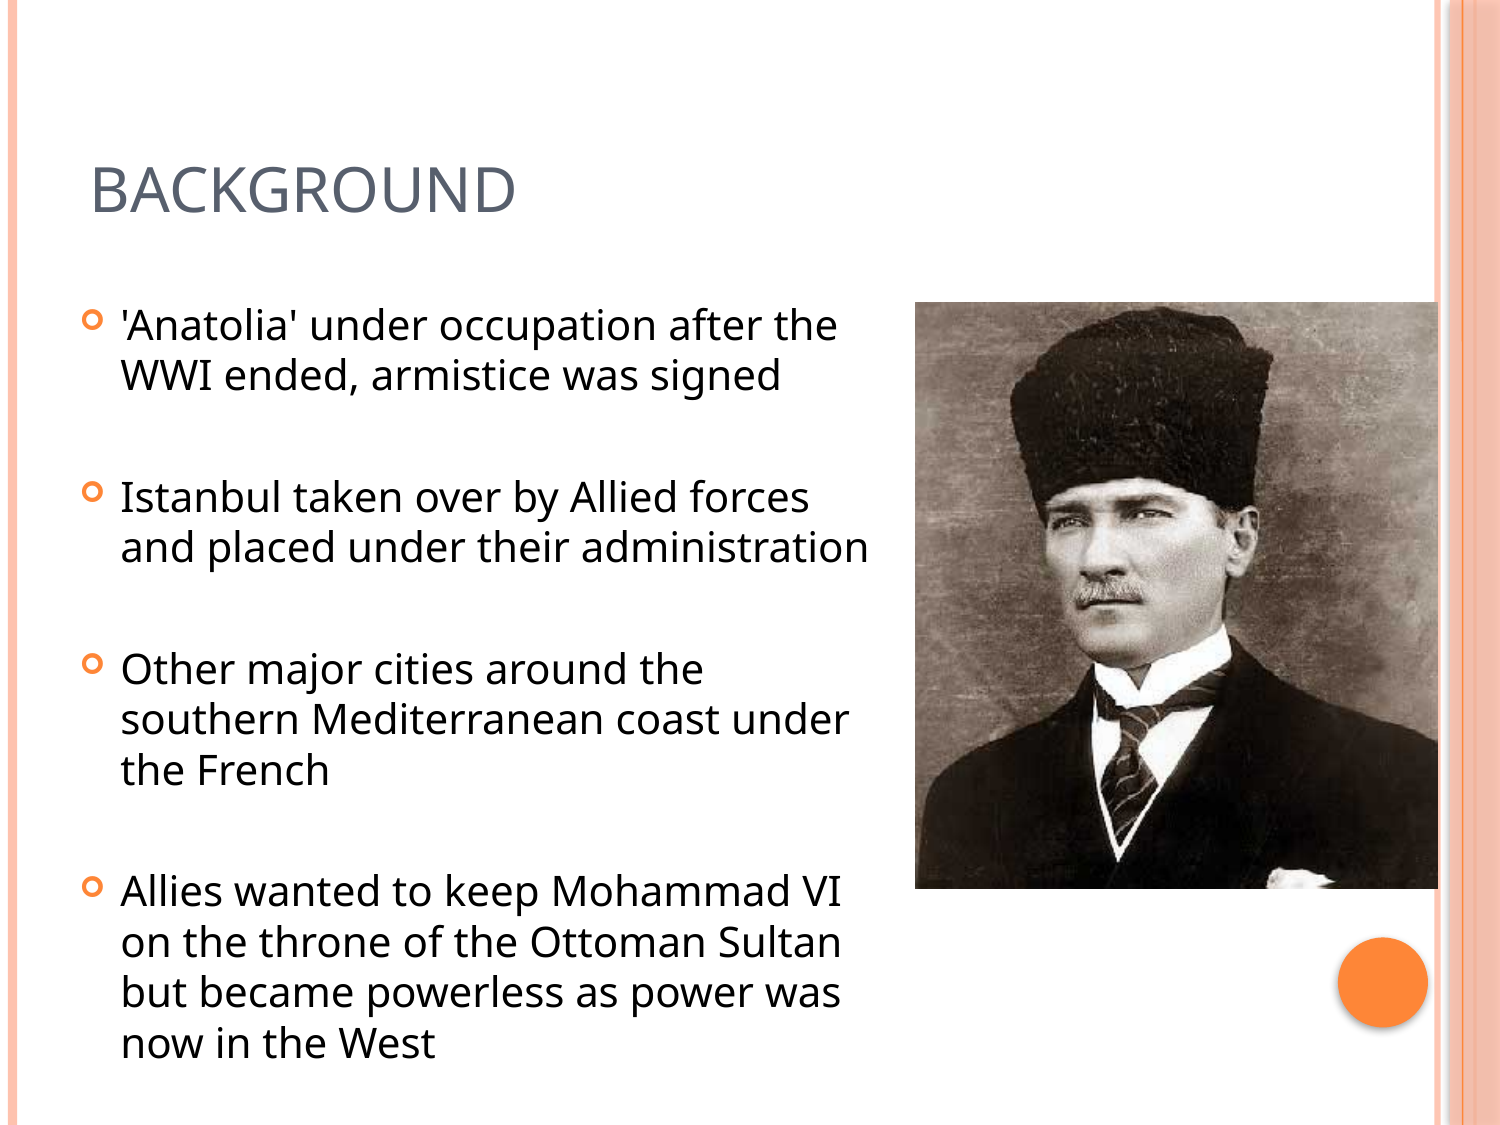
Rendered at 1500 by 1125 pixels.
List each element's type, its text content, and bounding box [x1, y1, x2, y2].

picture [914, 302, 1438, 890]
list 'Anatolia' under occupation after the WWI ended, armistice was signed Istanbul taken over by Allied forces and placed under their administration Other major cities around the southern Mediterranean coast under the French Allies wanted to keep Mohammad VI on the throne of the Ottoman Sultan but became powerless as power was now in the West [64, 290, 904, 1087]
title Background [75, 45, 1300, 233]
